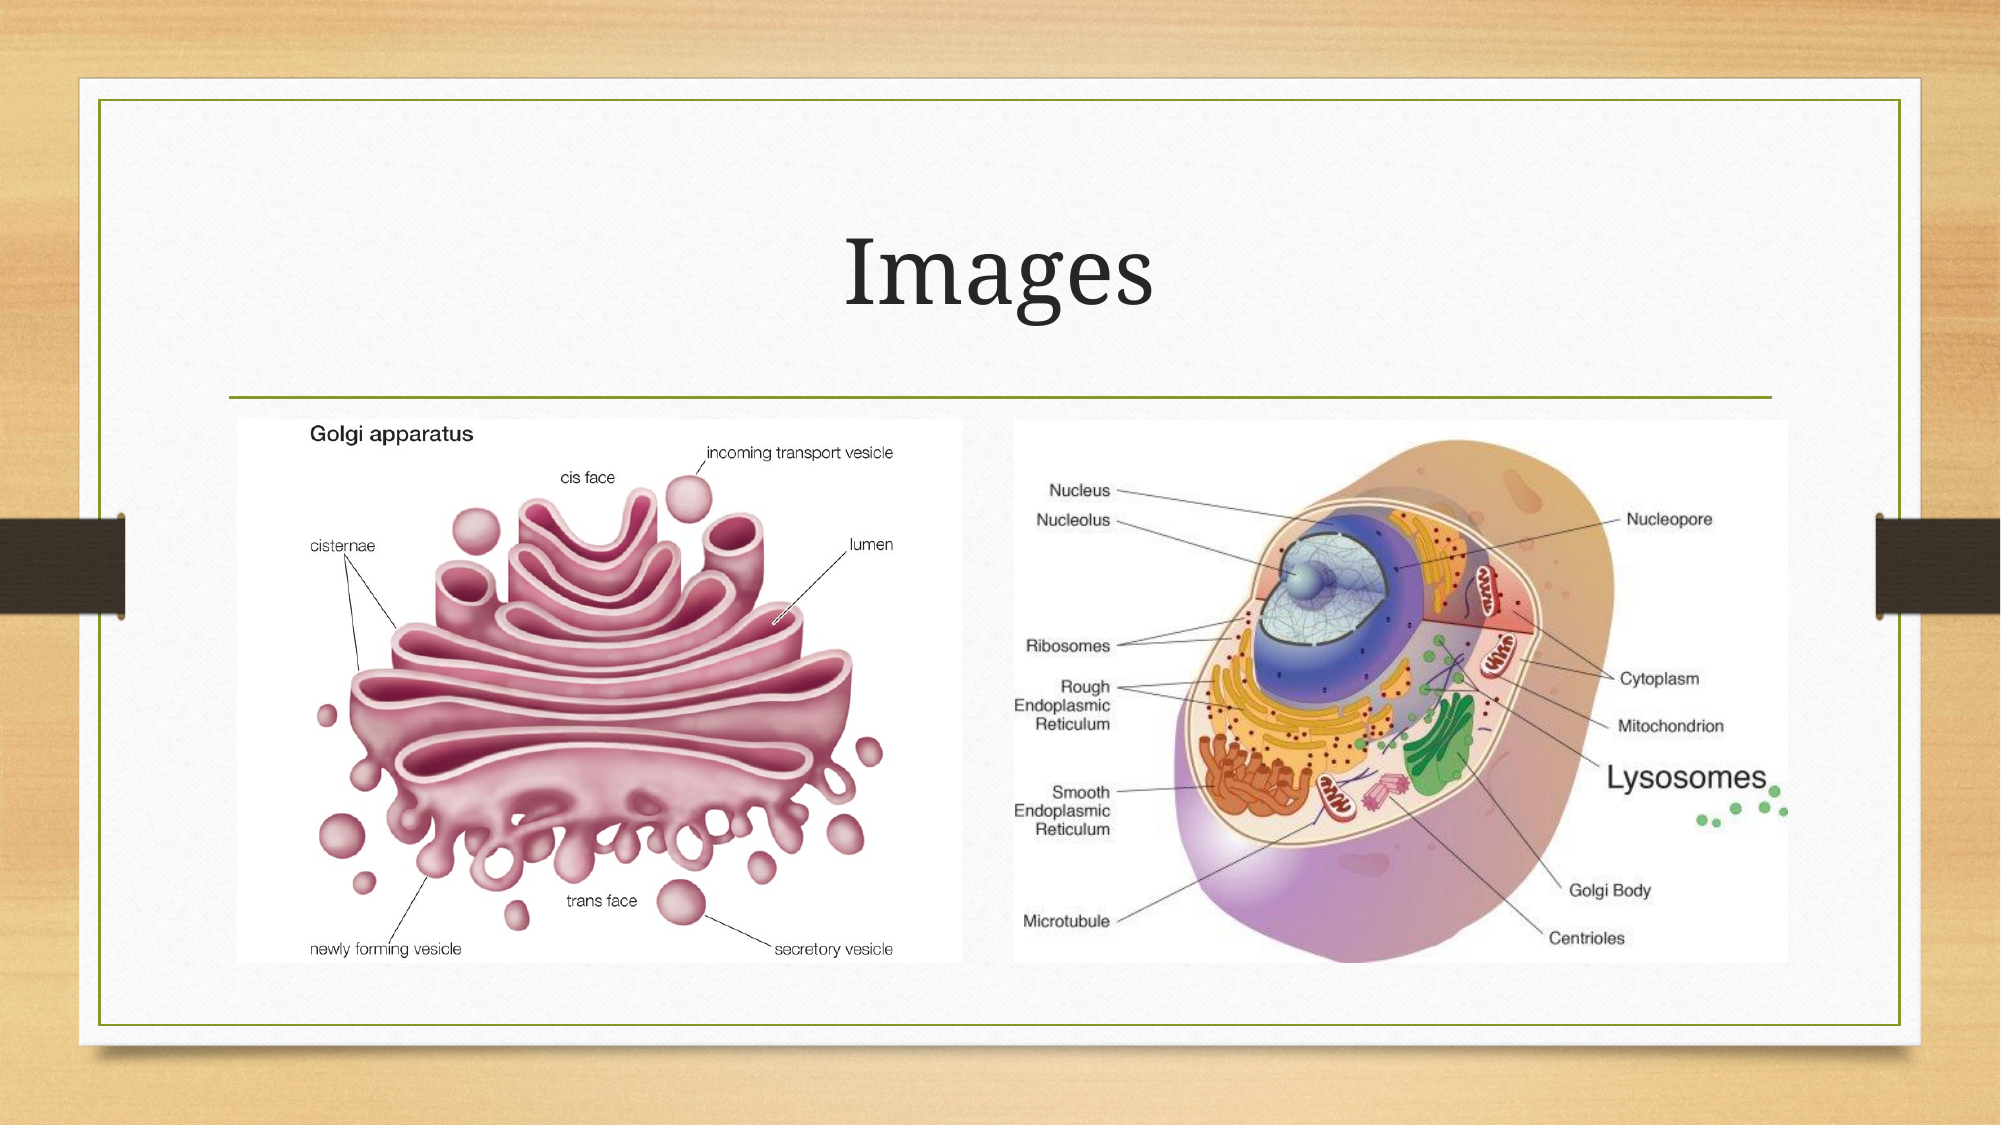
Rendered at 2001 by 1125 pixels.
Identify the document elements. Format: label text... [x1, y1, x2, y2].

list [237, 419, 963, 964]
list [1013, 420, 1789, 963]
title Images [212, 161, 1788, 375]
picture [0, 0, 2001, 1125]
